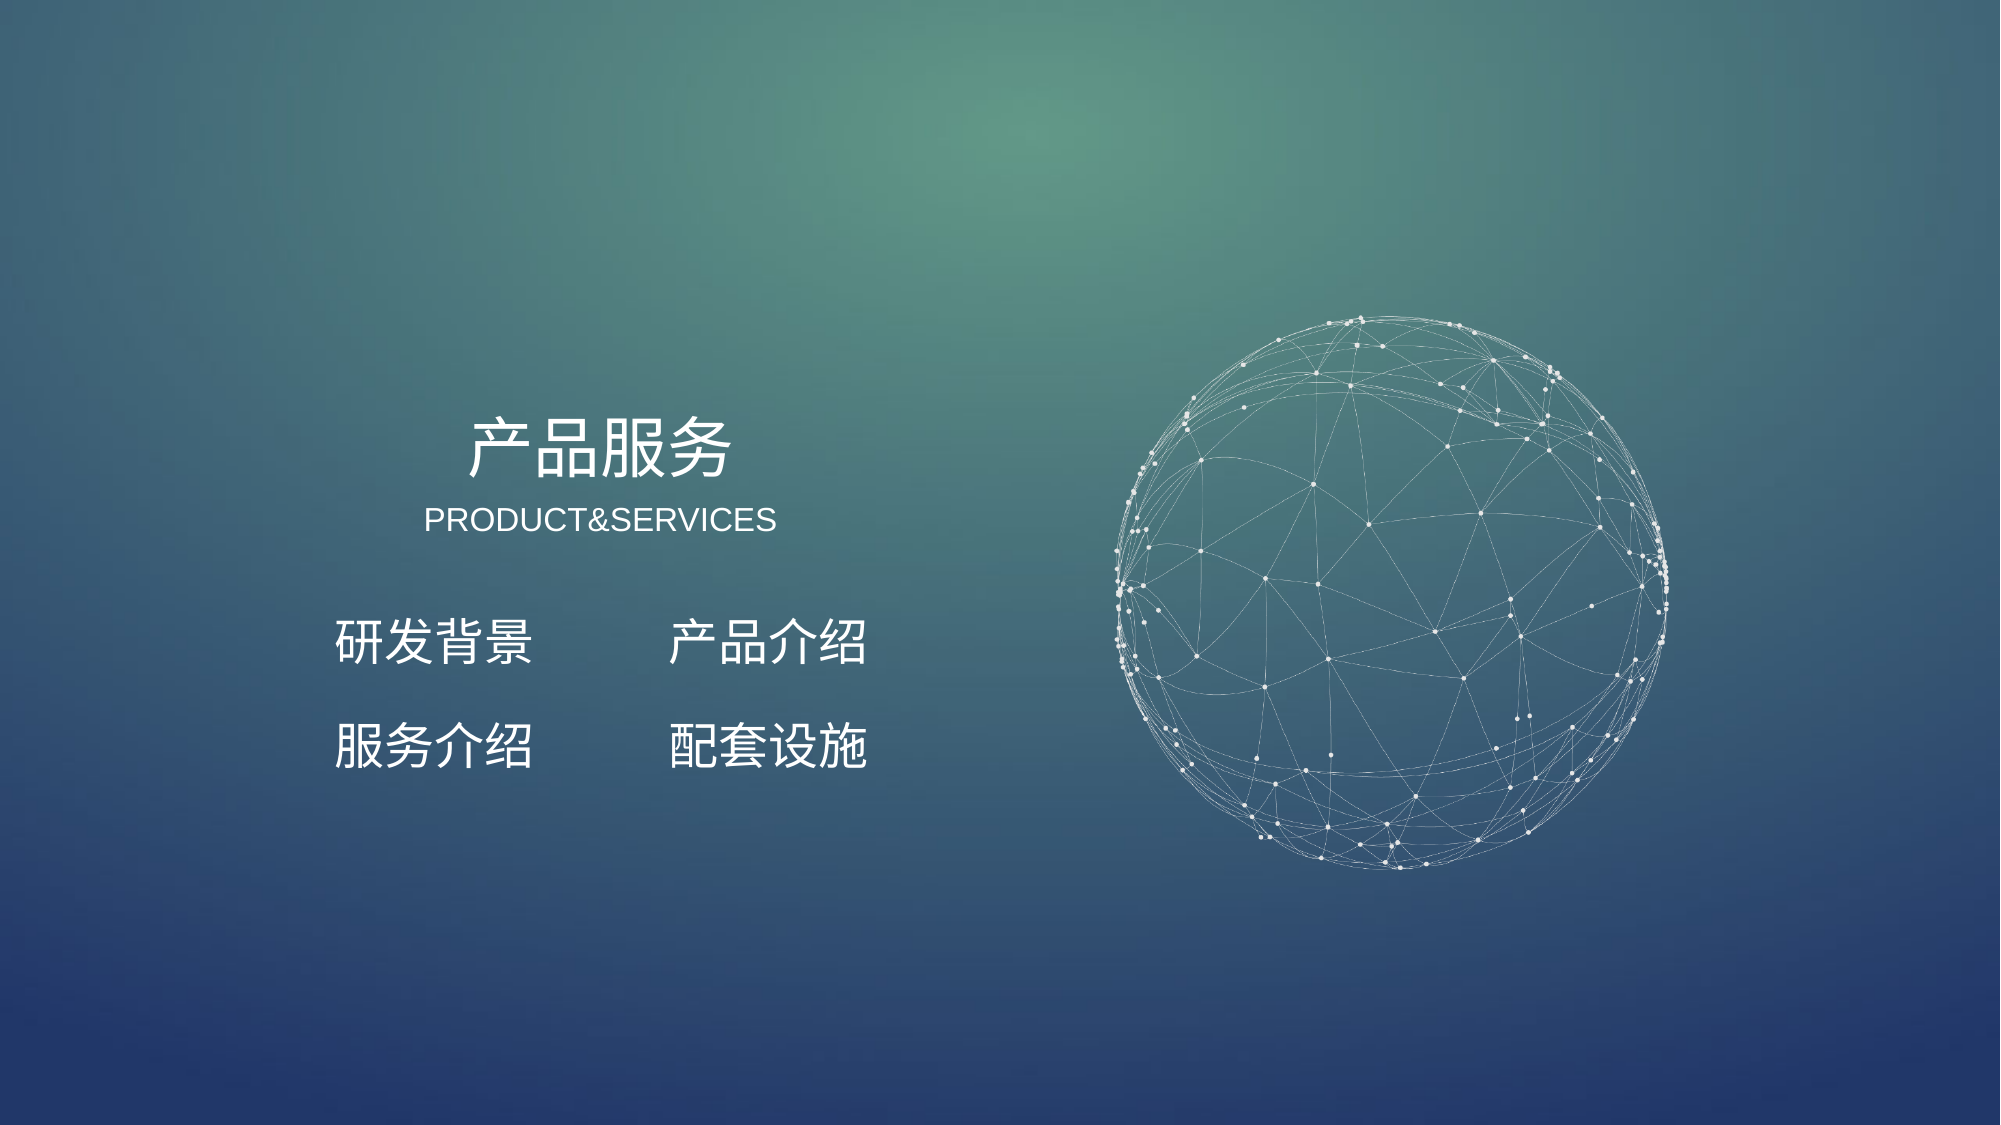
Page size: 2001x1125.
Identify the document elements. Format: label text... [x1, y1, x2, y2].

list 产品介绍 [621, 609, 917, 680]
list 研发背景 [287, 609, 583, 680]
list 产品服务 [394, 406, 808, 494]
list 配套设施 [621, 713, 917, 784]
list 服务介绍 [287, 713, 583, 784]
list PRODUCT&SERVICES [392, 494, 810, 547]
picture [0, 0, 2000, 1125]
